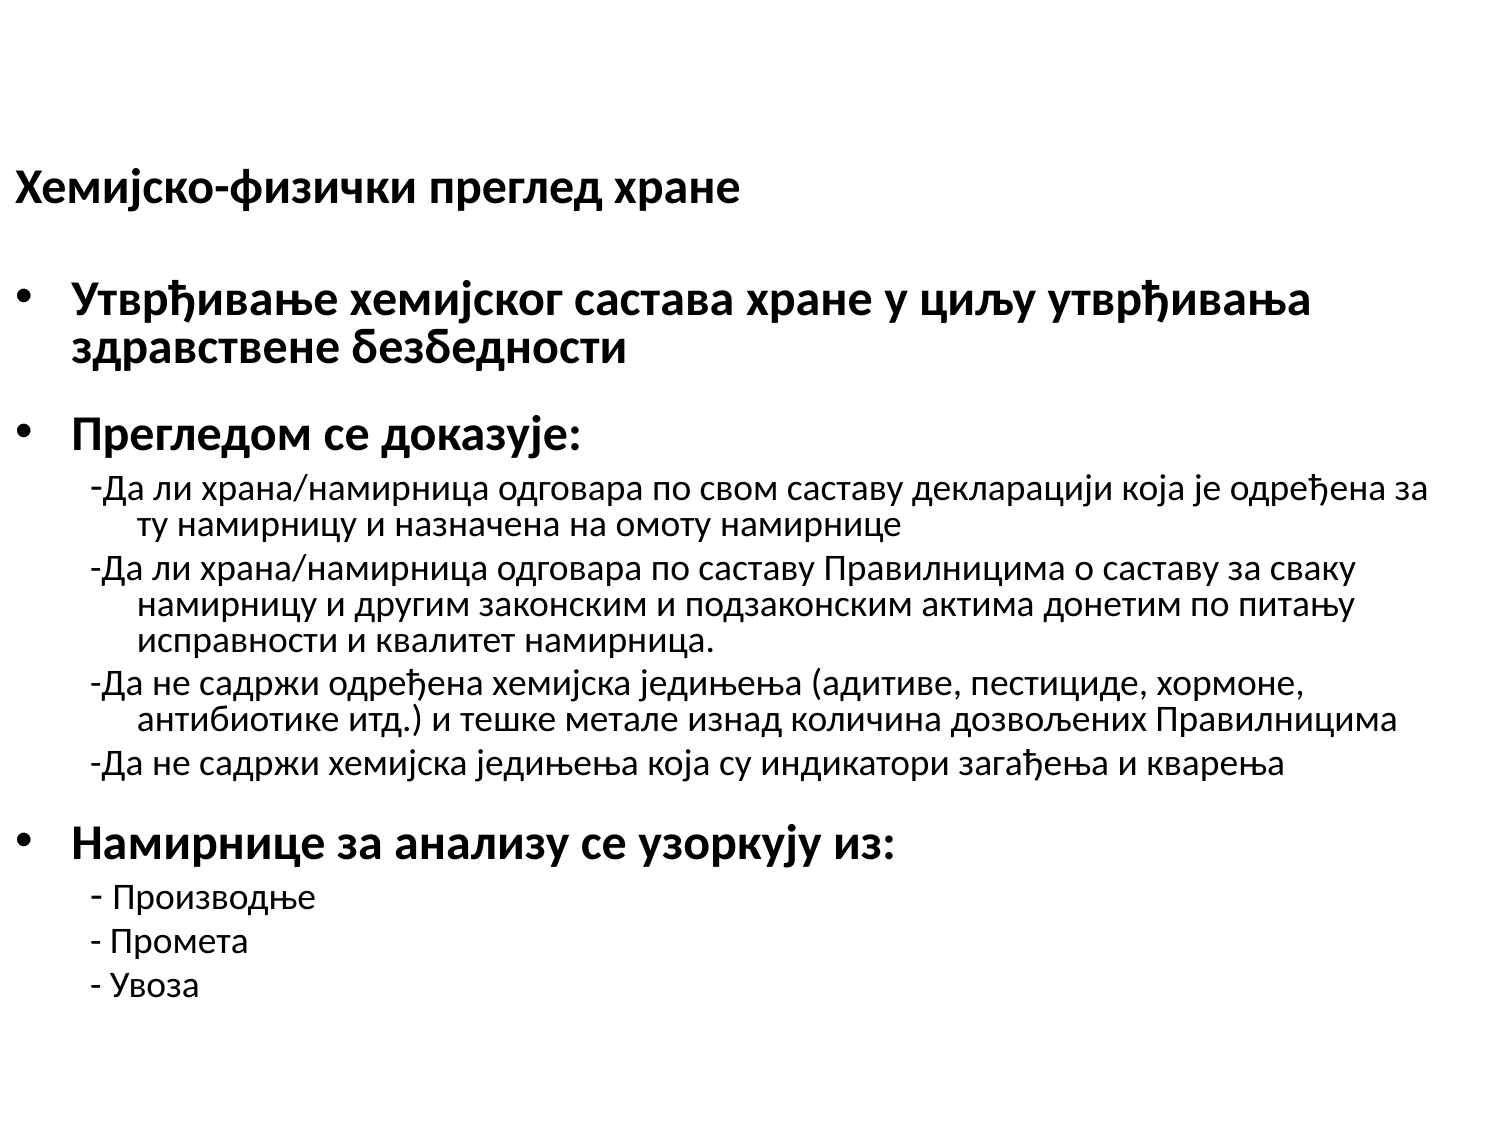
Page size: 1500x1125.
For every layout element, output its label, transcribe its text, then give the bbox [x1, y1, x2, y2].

list Утврђивање хемијског састава хране у циљу утврђивања здравствене безбедности Прегледом се доказује: -Да ли храна/намирница одговара по свом саставу декларацији која је одређена за ту намирницу и назначена на омоту намирнице -Да ли храна/намирница одговара по саставу Правилницима о саставу за сваку намирницу и другим законским и подзаконским актима донетим по питању исправности и квалитет намирница. -Да не садржи одређена хемијска једињења (адитиве, пестициде, хормоне, антибиотике итд.) и тешке метале изнад количина дозвољених Правилницима -Да не садржи хемијска једињења која су индикатори загађења и кварења Намирнице за анализу се узоркују из: - Производње - Промета - Увоза [0, 269, 1447, 1118]
title Хемијско-физички преглед хране [0, 101, 1500, 265]
